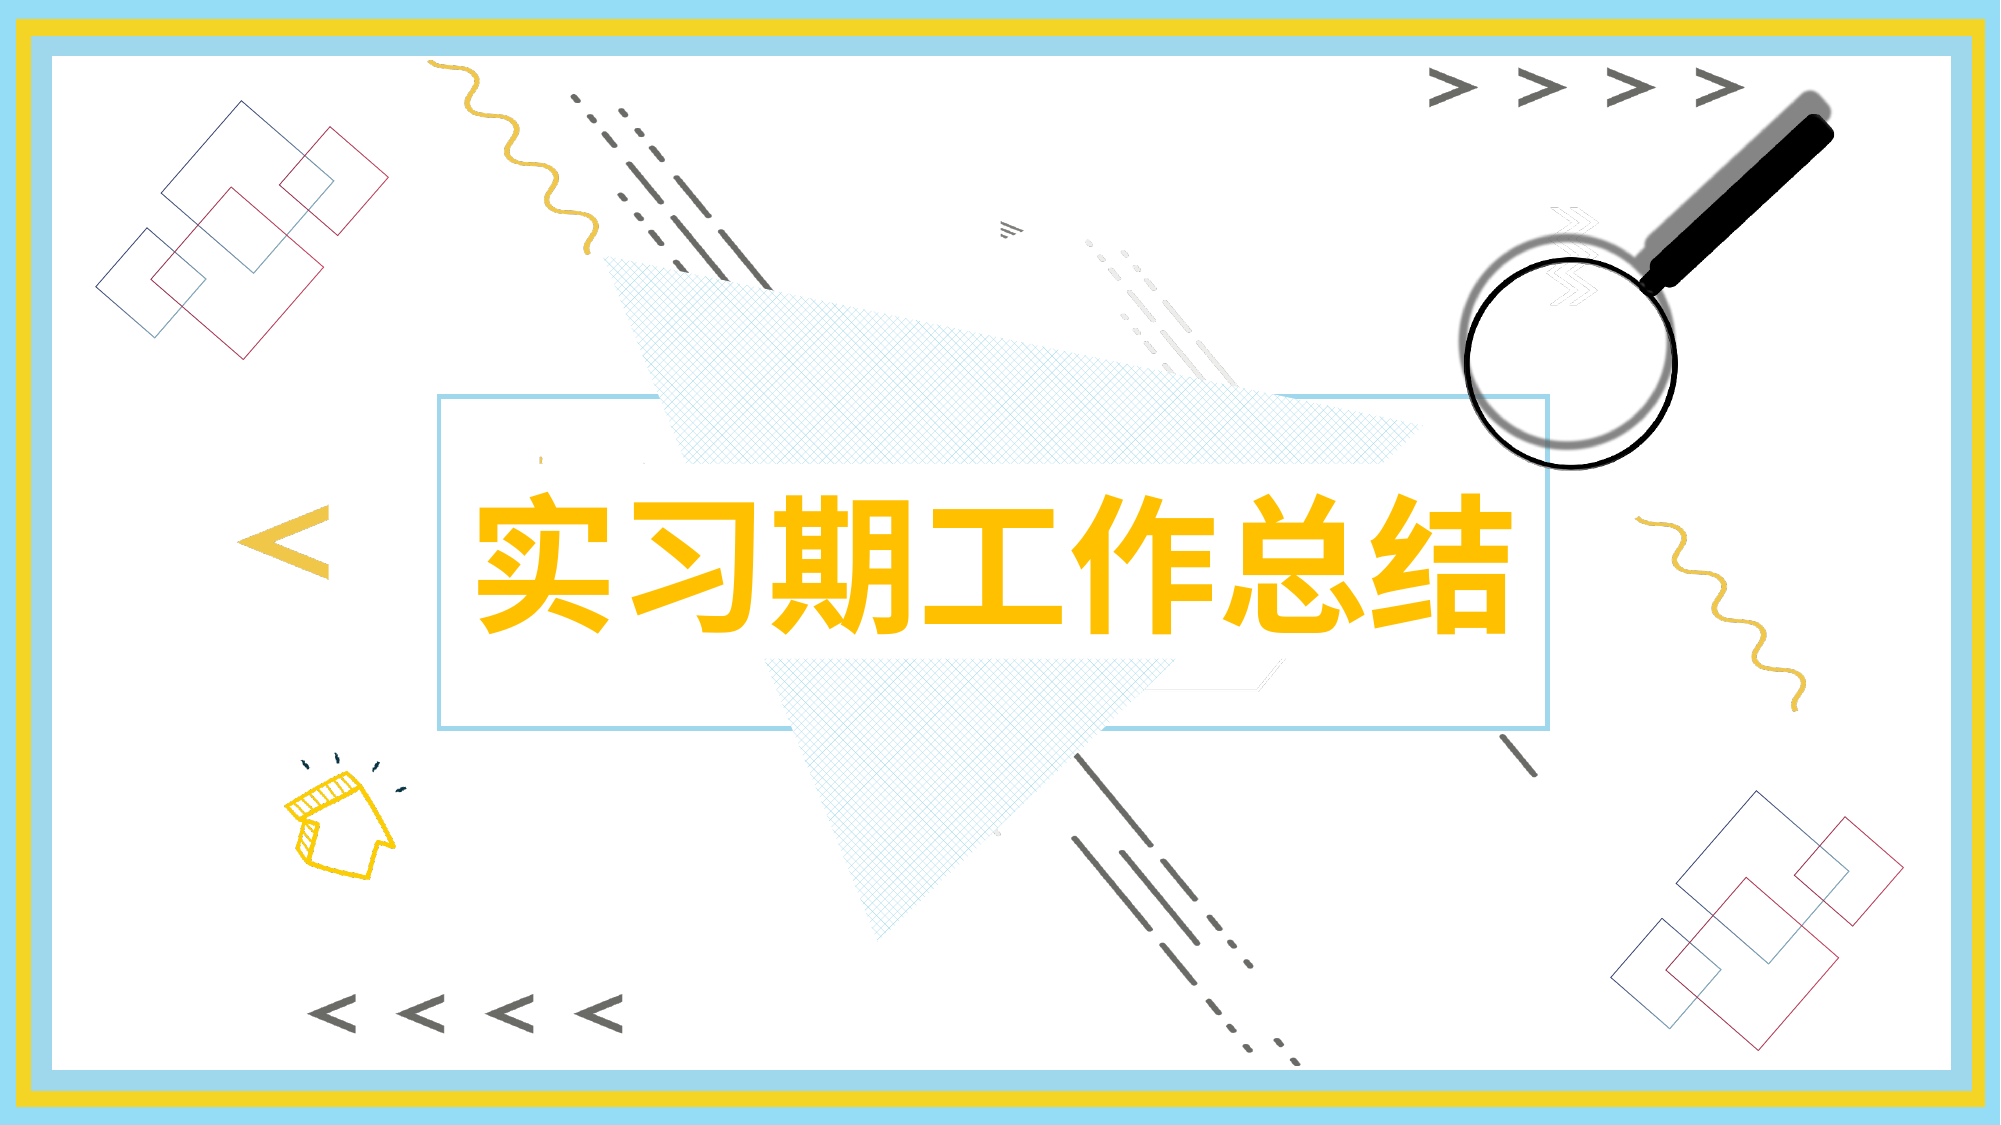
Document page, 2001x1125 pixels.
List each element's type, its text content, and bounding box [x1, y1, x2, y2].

text_box 实习期工作总结 [454, 463, 1534, 659]
picture [95, 61, 1904, 1066]
